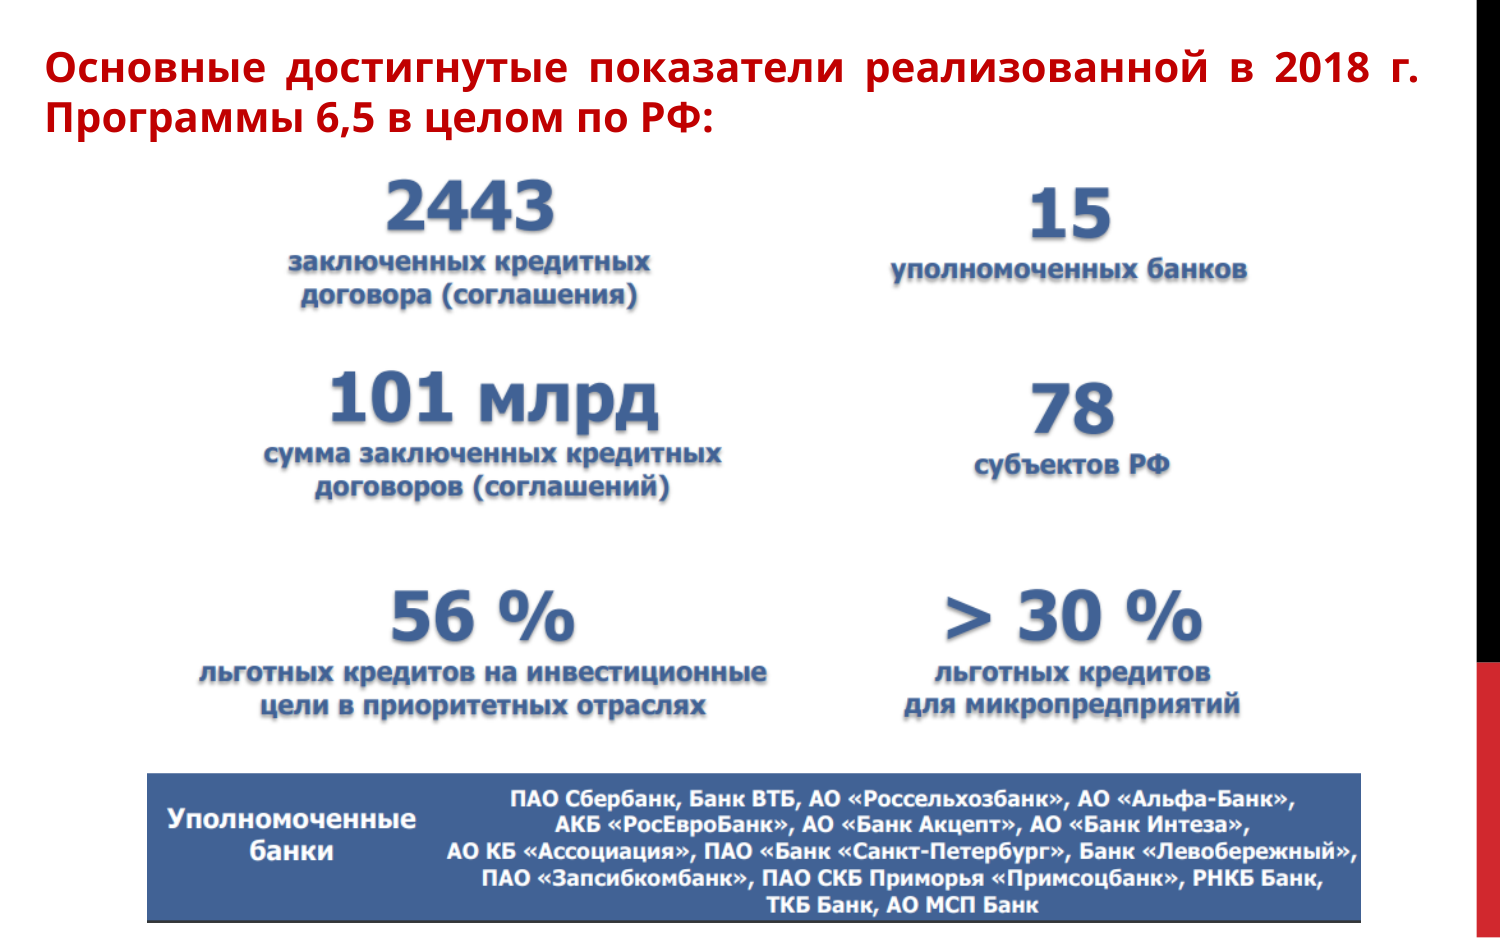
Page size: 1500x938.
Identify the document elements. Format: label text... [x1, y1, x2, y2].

text_box Основные достигнутые показатели реализованной в 2018 г. Программы 6,5 в целом по РФ: [29, 33, 1436, 149]
picture [147, 149, 1361, 923]
